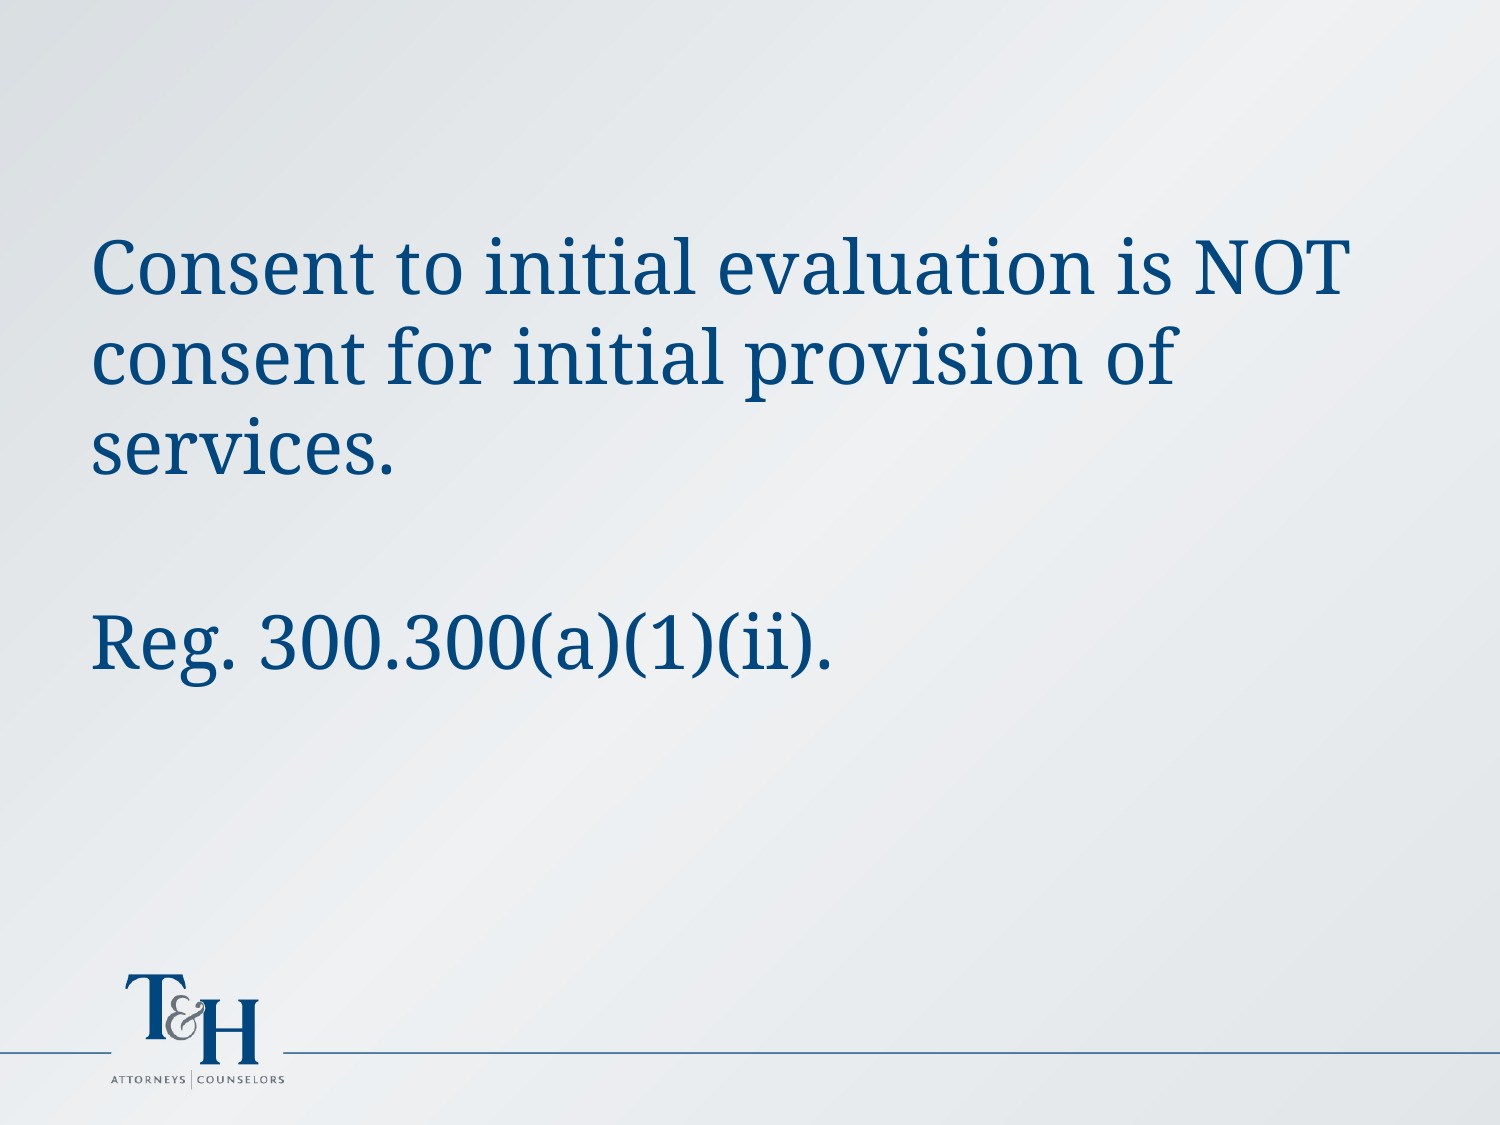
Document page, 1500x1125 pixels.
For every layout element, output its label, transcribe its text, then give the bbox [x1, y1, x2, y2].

picture [0, 0, 1500, 1125]
list Consent to initial evaluation is NOT consent for initial provision of services. Reg. 300.300(a)(1)(ii). [74, 212, 1413, 851]
